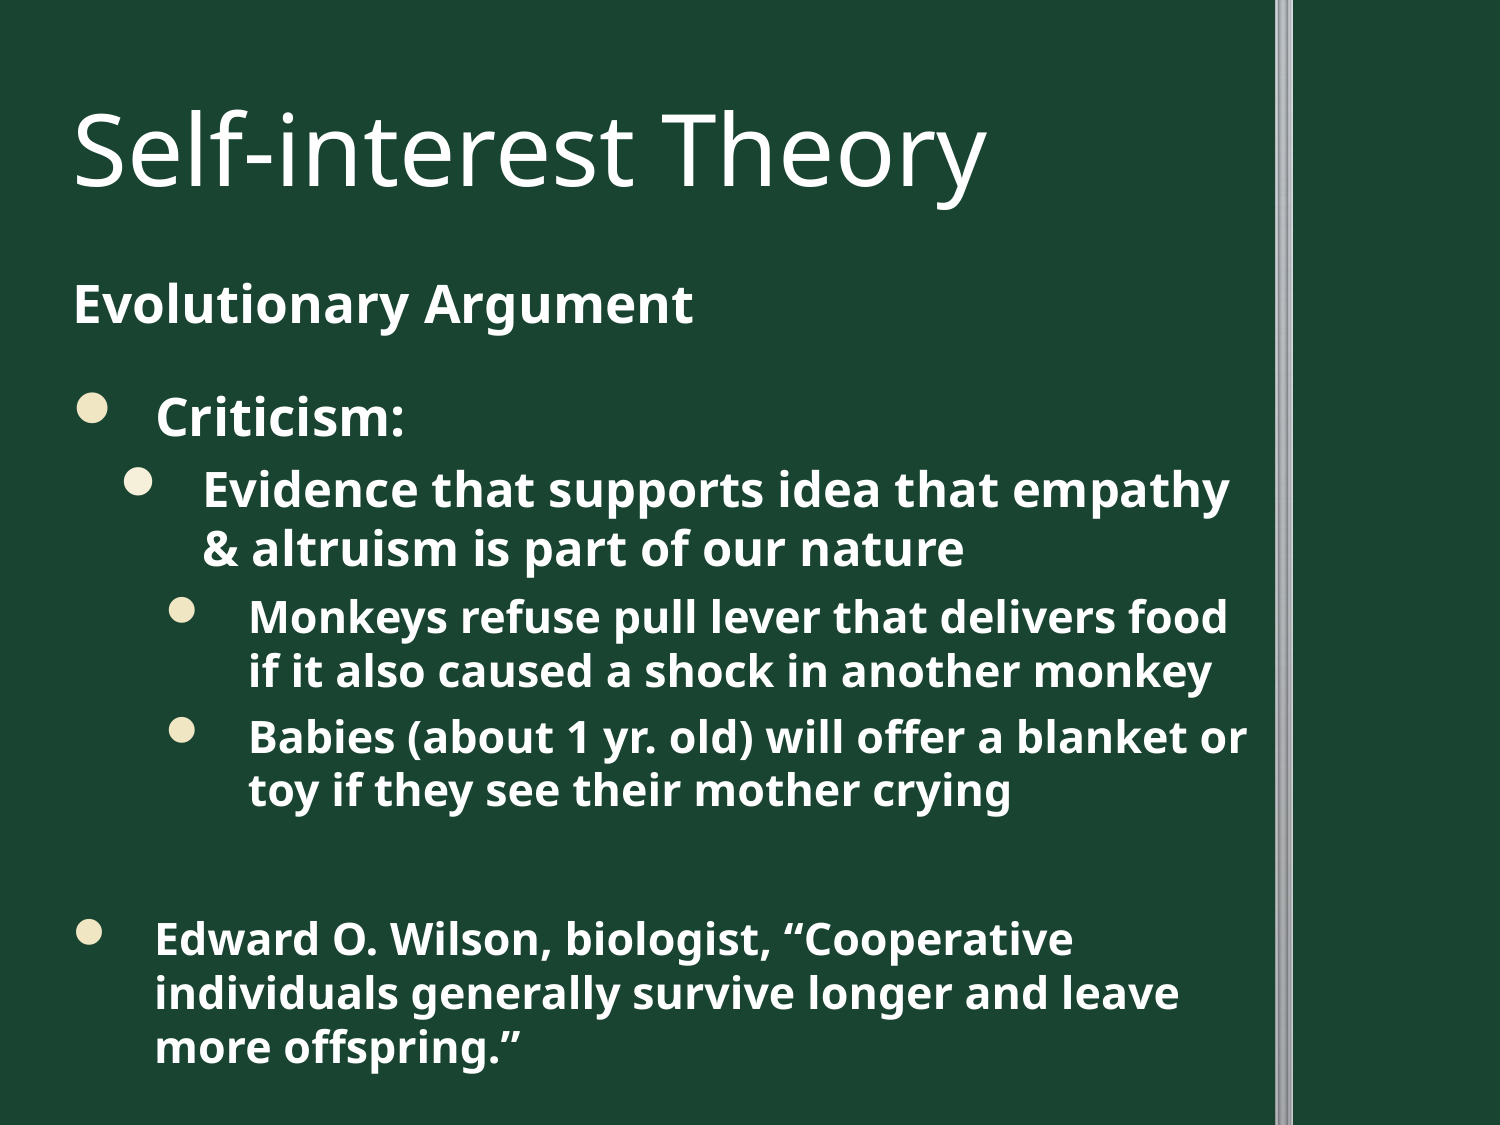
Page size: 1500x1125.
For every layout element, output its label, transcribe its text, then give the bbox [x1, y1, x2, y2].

picture [1275, 0, 1293, 1125]
title Self-interest Theory [57, 86, 1220, 207]
list Evolutionary Argument Criticism: Evidence that supports idea that empathy & altruism is part of our nature Monkeys refuse pull lever that delivers food if it also caused a shock in another monkey Babies (about 1 yr. old) will offer a blanket or toy if they see their mother crying Edward O. Wilson, biologist, “Cooperative individuals generally survive longer and leave more offspring.” [57, 262, 1268, 1125]
